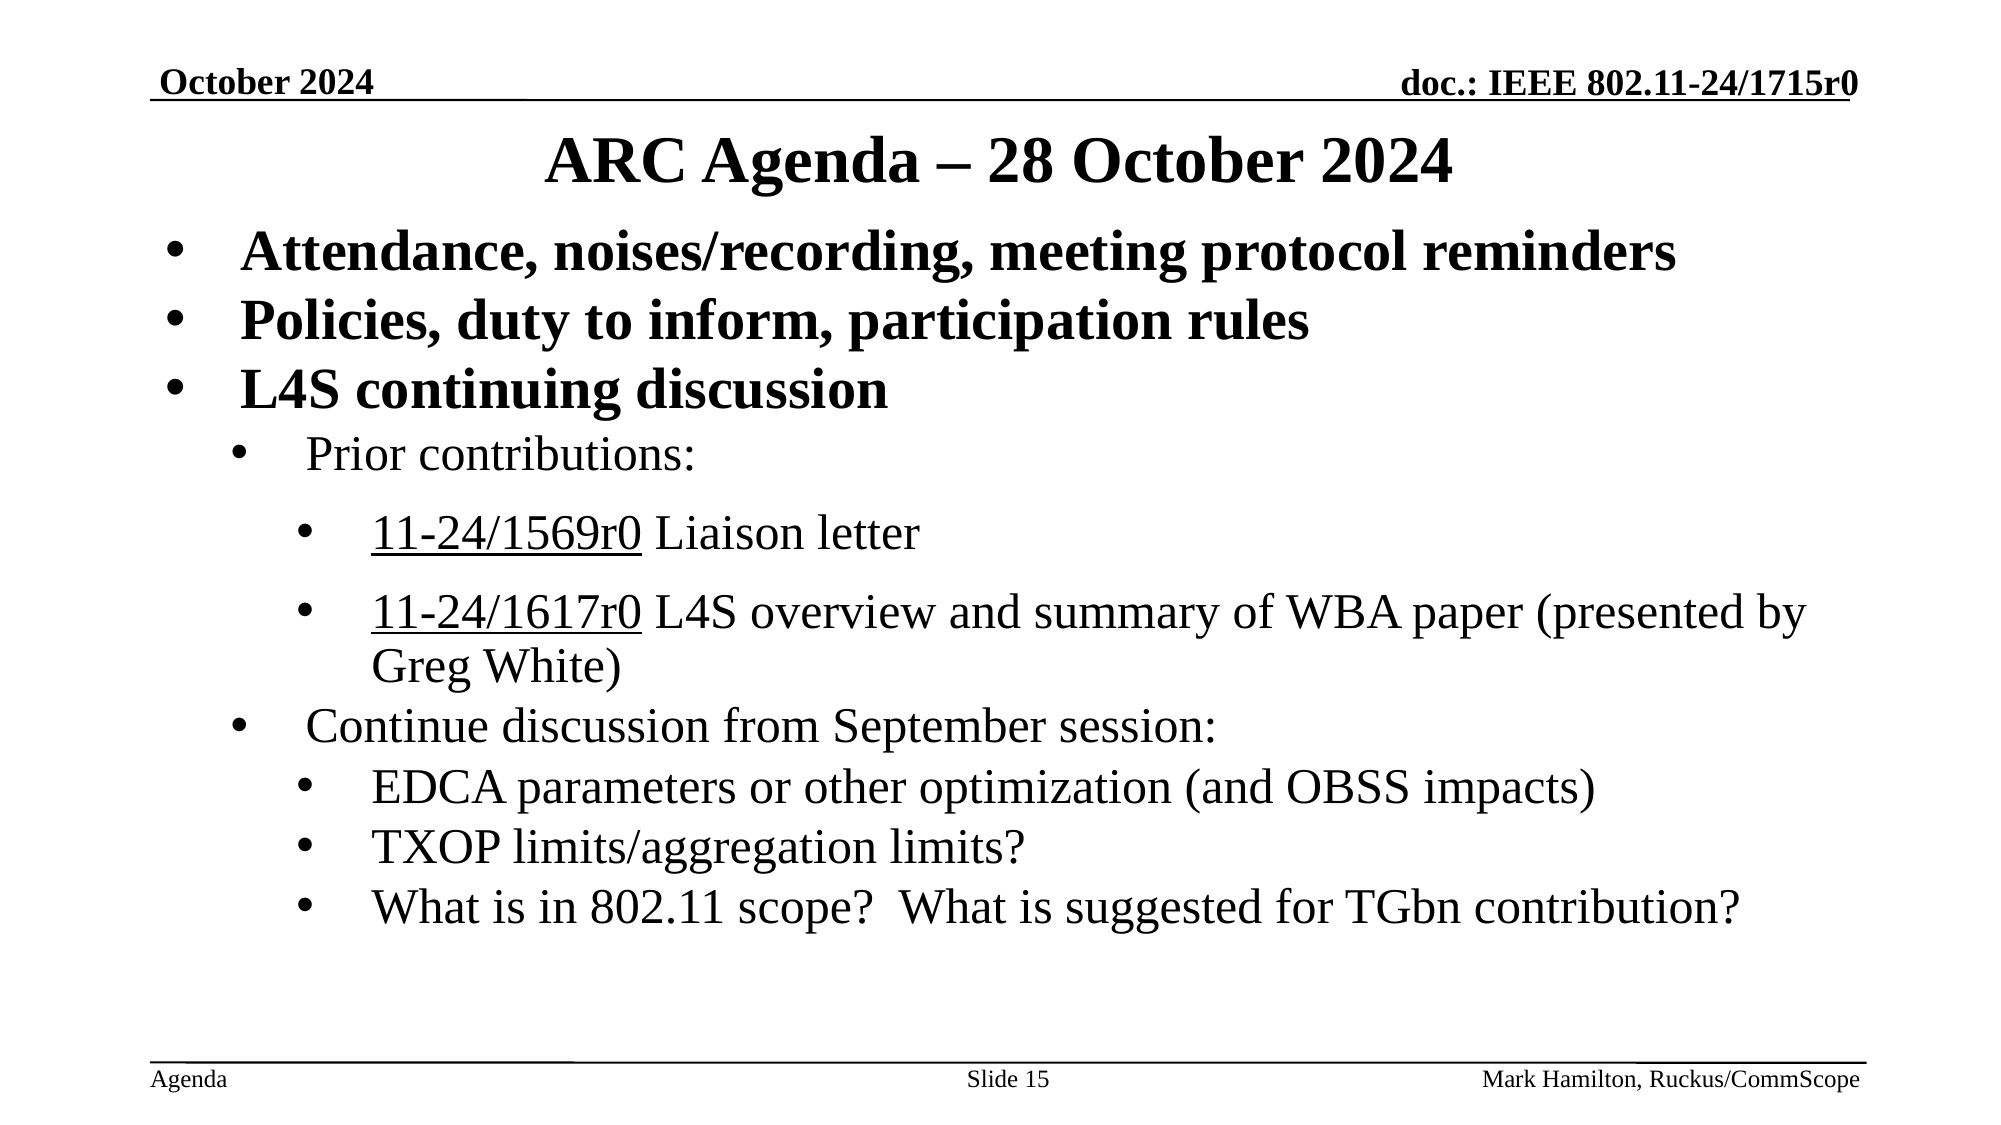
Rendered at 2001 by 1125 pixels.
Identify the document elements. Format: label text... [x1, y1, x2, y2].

slide_number Slide 15 [950, 1061, 1067, 1123]
list Attendance, noises/recording, meeting protocol reminders Policies, duty to inform, participation rules L4S continuing discussion Prior contributions: 11-24/1569r0 Liaison letter 11-24/1617r0 L4S overview and summary of WBA paper (presented by Greg White) Continue discussion from September session: EDCA parameters or other optimization (and OBSS impacts) TXOP limits/aggregation limits? What is in 802.11 scope? What is suggested for TGbn contribution? [149, 212, 1850, 1063]
title ARC Agenda – 28 October 2024 [149, 124, 1850, 188]
